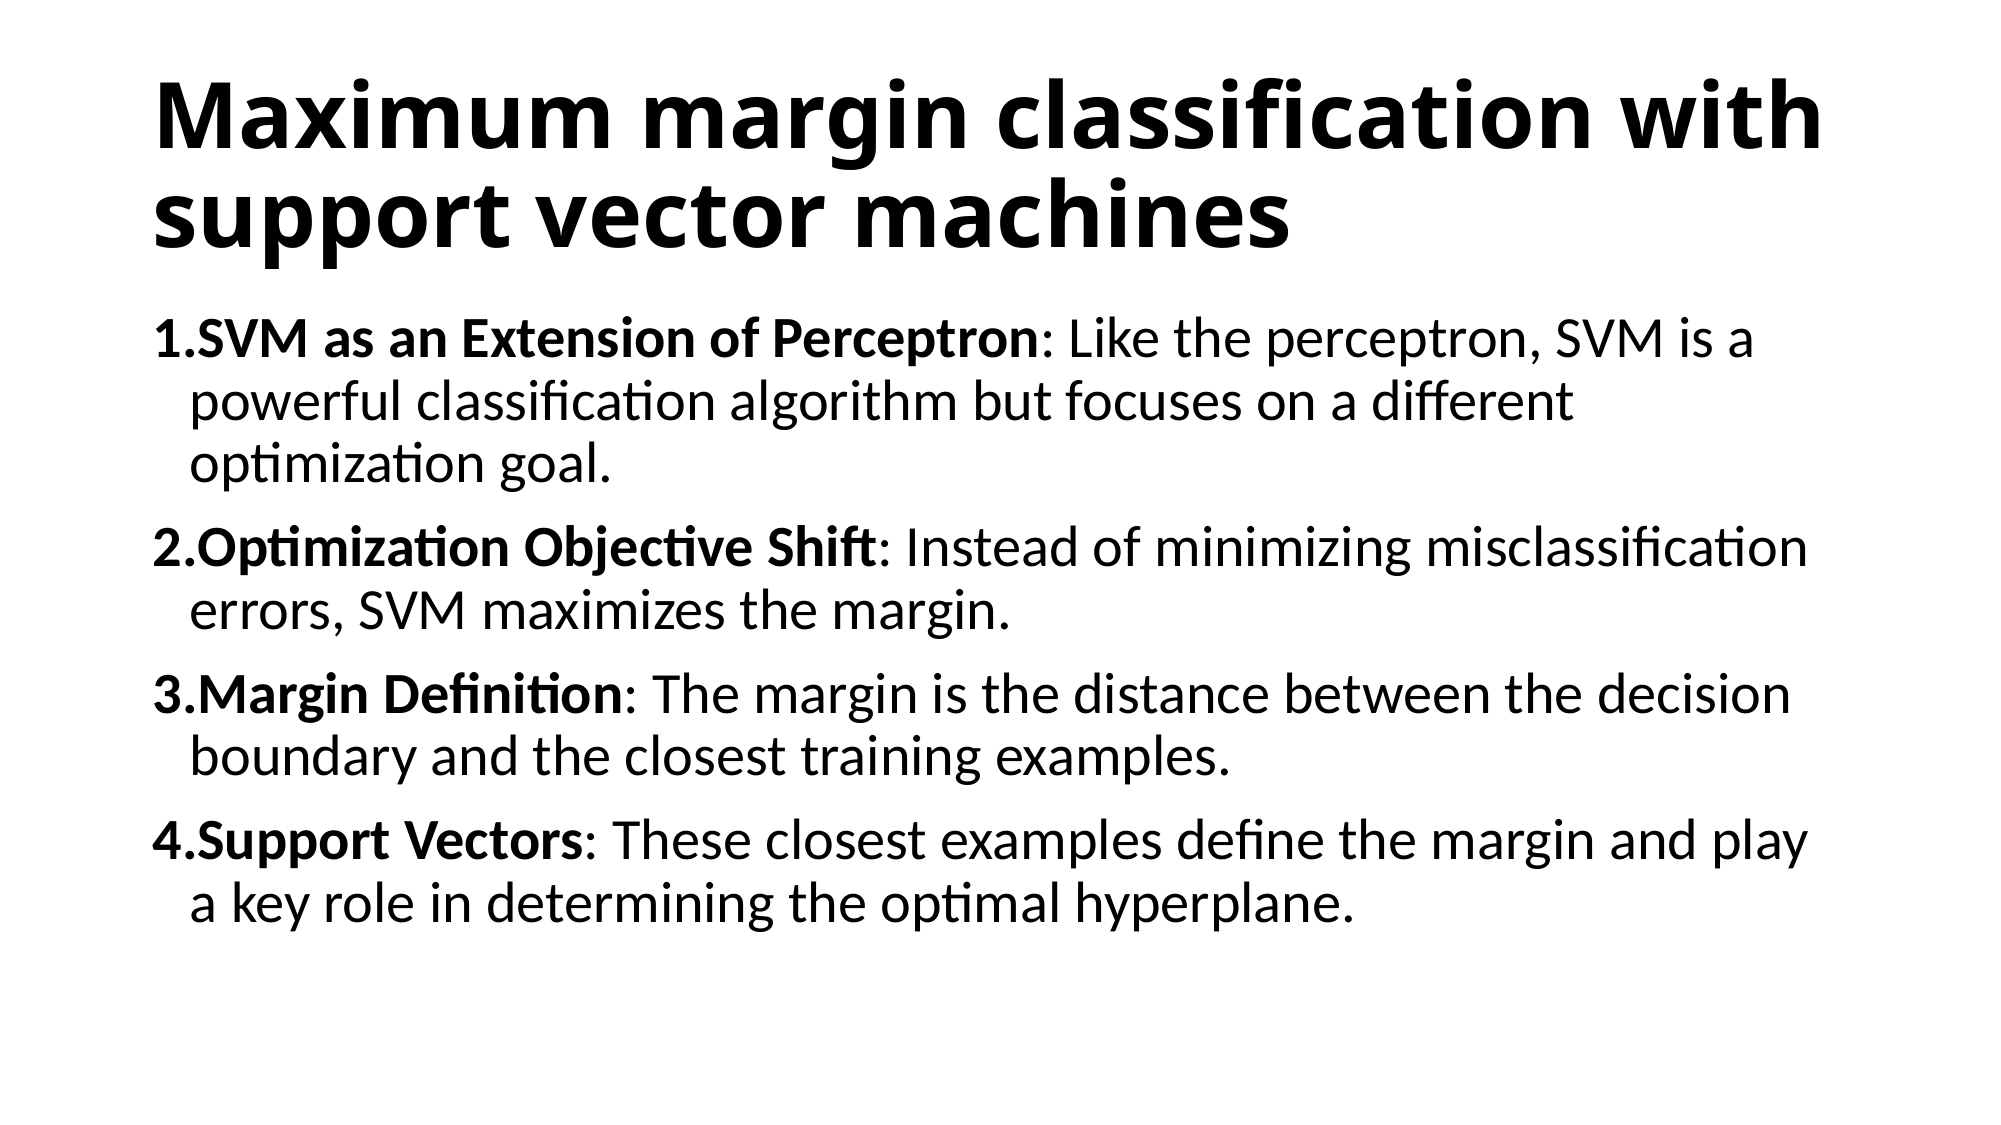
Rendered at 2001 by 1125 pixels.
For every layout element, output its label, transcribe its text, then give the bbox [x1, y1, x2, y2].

title Maximum margin classification with support vector machines [137, 59, 1863, 278]
list SVM as an Extension of Perceptron: Like the perceptron, SVM is a powerful classification algorithm but focuses on a different optimization goal. Optimization Objective Shift: Instead of minimizing misclassification errors, SVM maximizes the margin. Margin Definition: The margin is the distance between the decision boundary and the closest training examples. Support Vectors: These closest examples define the margin and play a key role in determining the optimal hyperplane. [137, 299, 1863, 1014]
